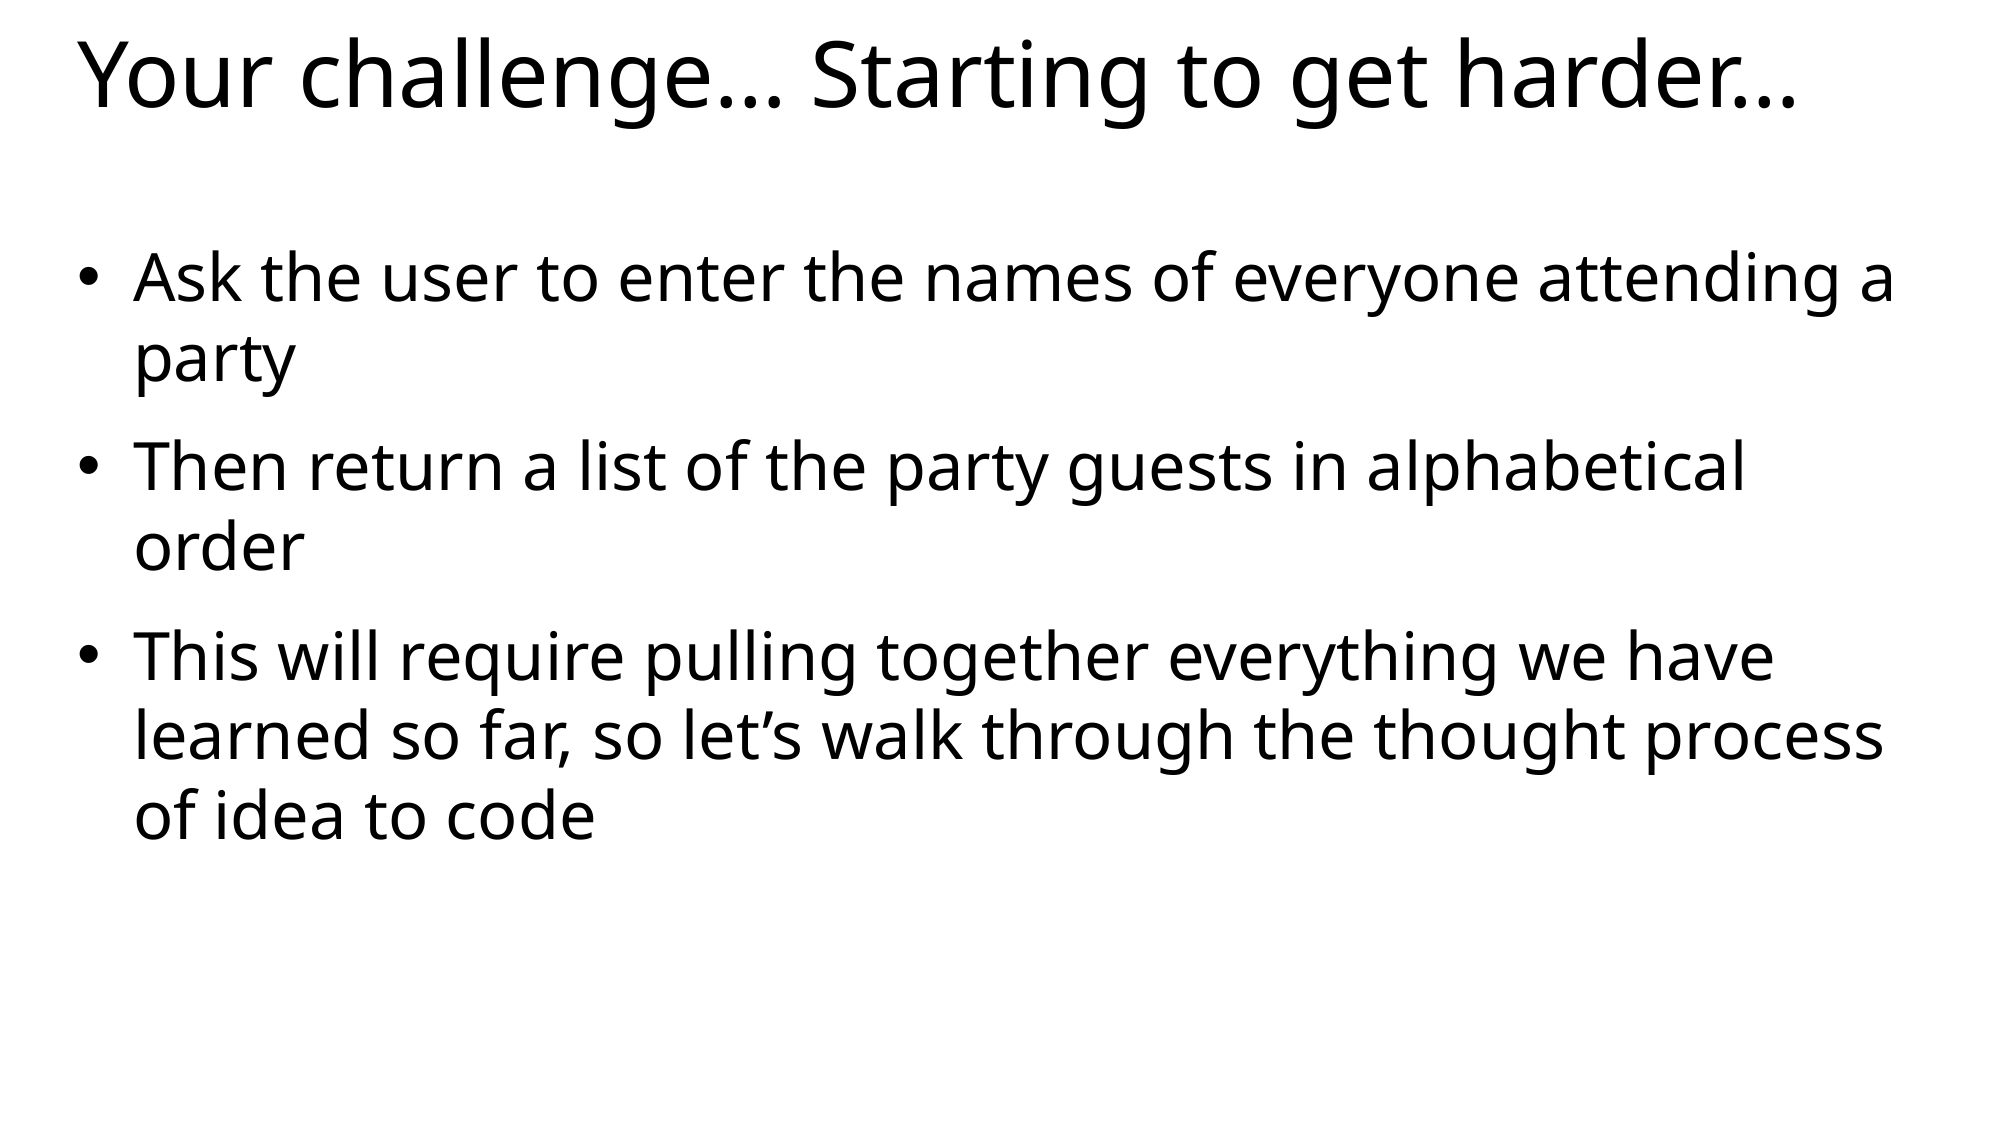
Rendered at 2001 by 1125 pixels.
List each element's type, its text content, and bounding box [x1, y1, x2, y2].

list Ask the user to enter the names of everyone attending a party Then return a list of the party guests in alphabetical order This will require pulling together everything we have learned so far, so let’s walk through the thought process of idea to code [62, 227, 1953, 1096]
title Your challenge… Starting to get harder… [62, 29, 1953, 205]
